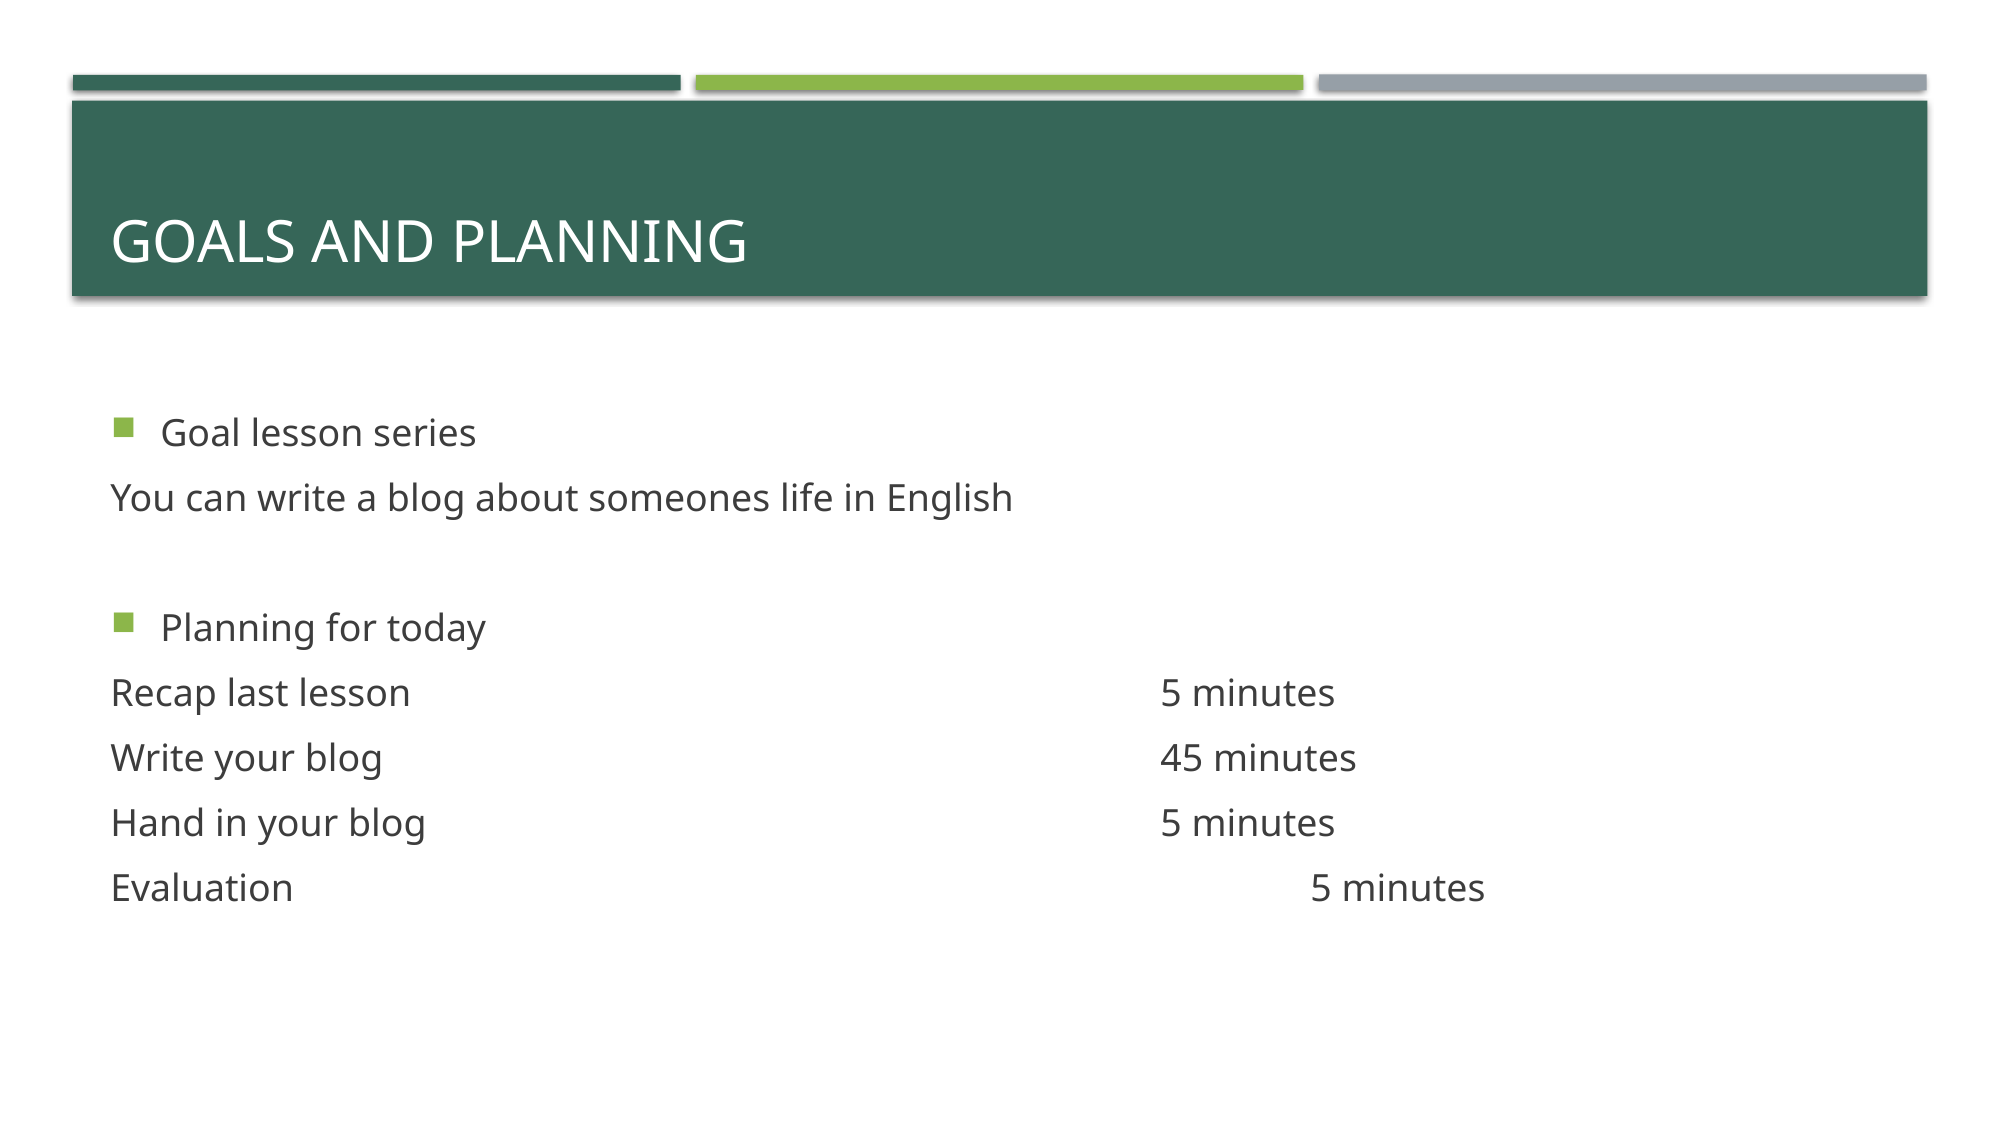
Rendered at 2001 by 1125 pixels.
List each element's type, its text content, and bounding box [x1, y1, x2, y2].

title Goals and planning [95, 115, 1905, 282]
list Goal lesson series You can write a blog about someones life in English Planning for today Recap last lesson 5 minutes Write your blog 45 minutes Hand in your blog 5 minutes Evaluation 5 minutes [95, 357, 1905, 962]
